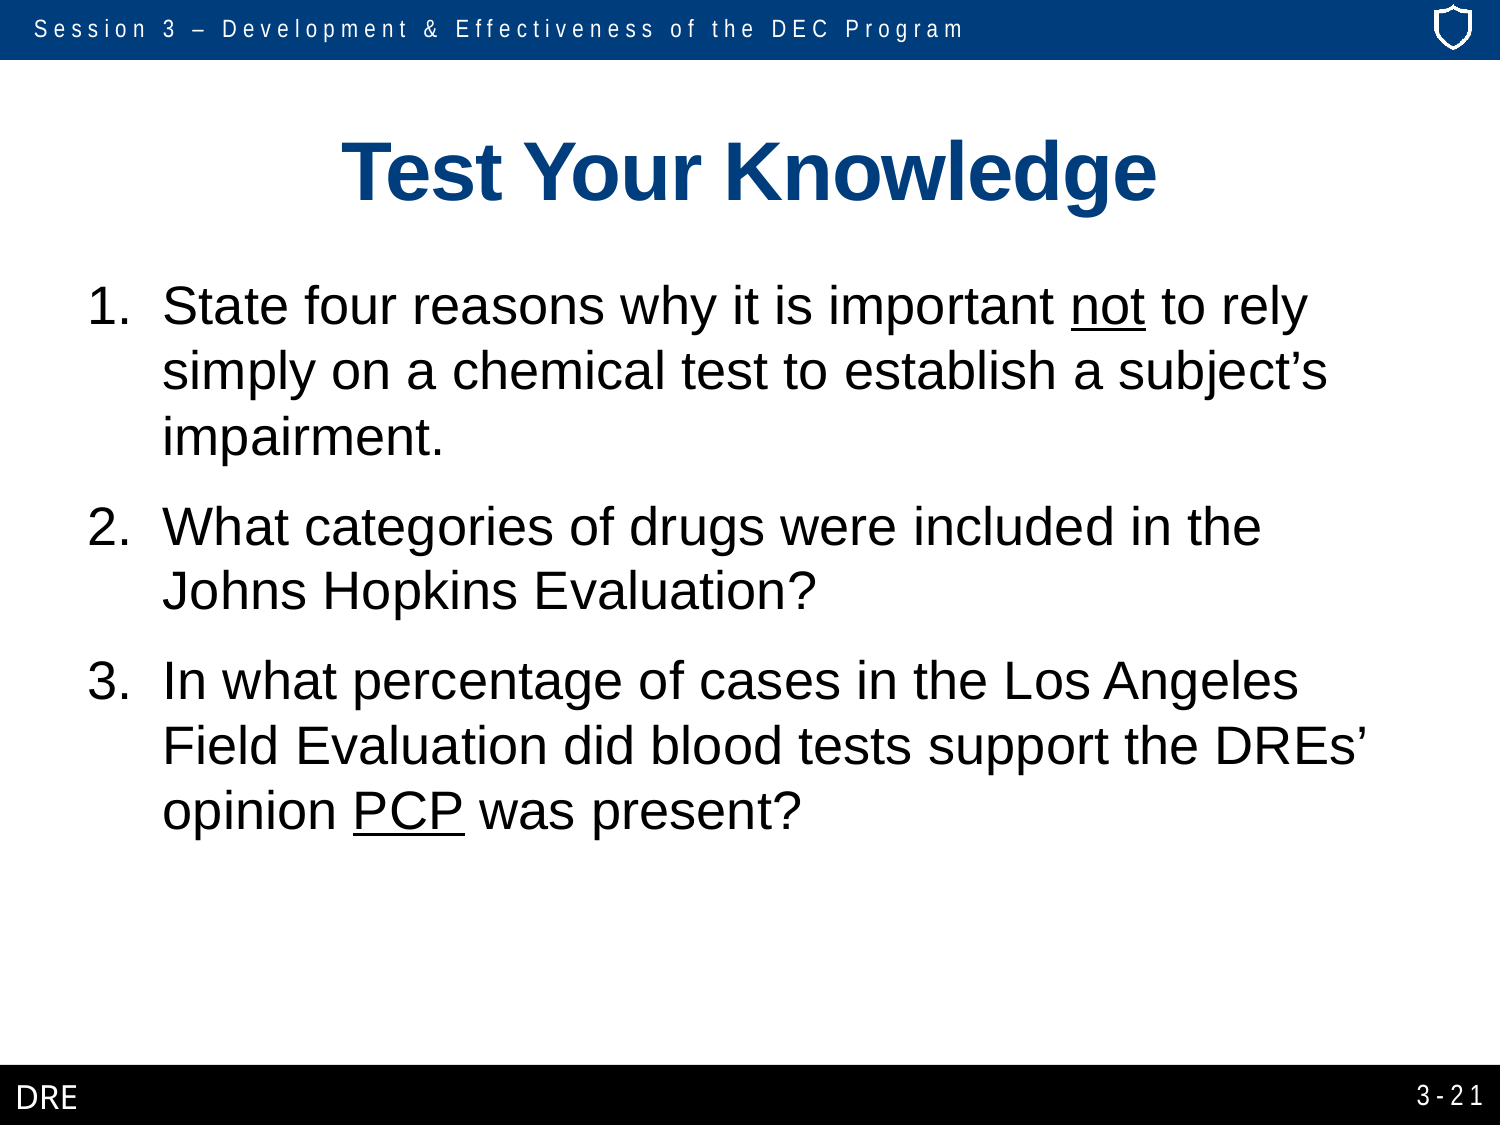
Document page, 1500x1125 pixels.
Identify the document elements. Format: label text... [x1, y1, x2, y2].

title Test Your Knowledge [75, 75, 1425, 225]
picture [1434, 4, 1472, 50]
slide_number 3-21 [1218, 1063, 1499, 1124]
text_box State four reasons why it is important not to rely simply on a chemical test to establish a subject’s impairment. What categories of drugs were included in the Johns Hopkins Evaluation? In what percentage of cases in the Los Angeles Field Evaluation did blood tests support the DREs’ opinion PCP was present? [72, 263, 1430, 1000]
